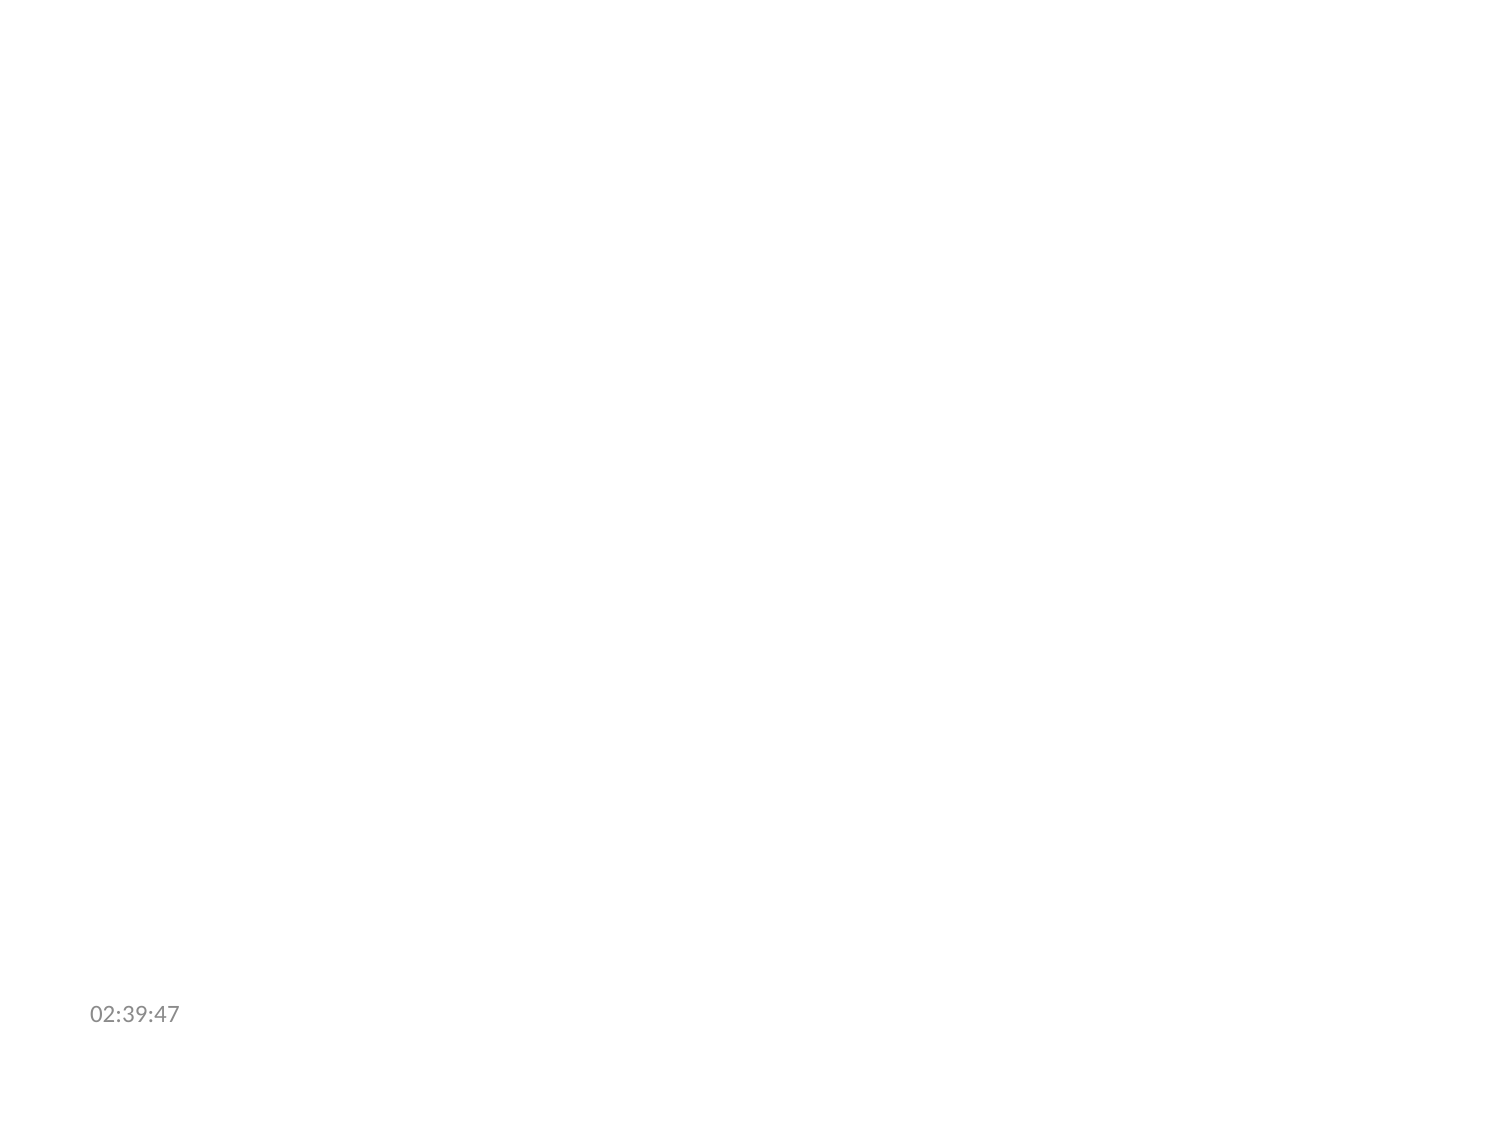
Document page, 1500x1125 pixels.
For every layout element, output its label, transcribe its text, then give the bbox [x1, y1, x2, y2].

text_box 15:35:09 [75, 982, 425, 1043]
